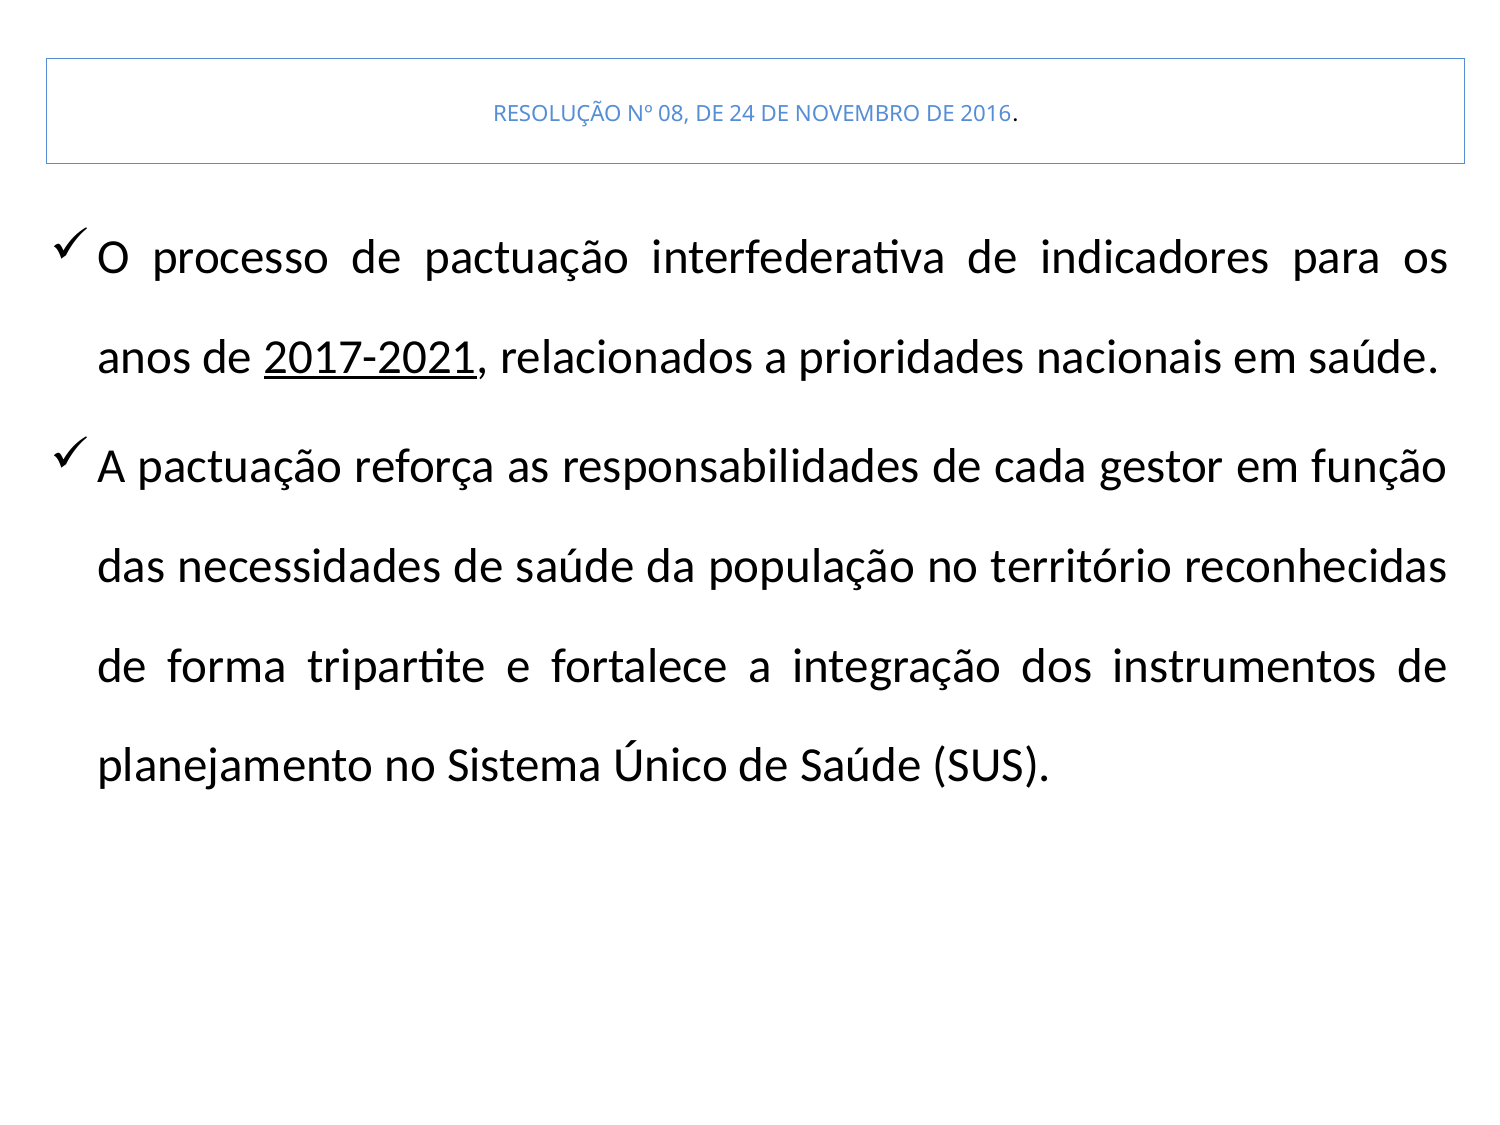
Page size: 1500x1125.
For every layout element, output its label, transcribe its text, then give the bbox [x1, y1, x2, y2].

list O processo de pactuação interfederativa de indicadores para os anos de 2017-2021, relacionados a prioridades nacionais em saúde. A pactuação reforça as responsabilidades de cada gestor em função das necessidades de saúde da população no território reconhecidas de forma tripartite e fortalece a integração dos instrumentos de planejamento no Sistema Único de Saúde (SUS). [35, 175, 1465, 1079]
title RESOLUÇÃO Nº 08, DE 24 DE NOVEMBRO DE 2016. [46, 58, 1465, 164]
